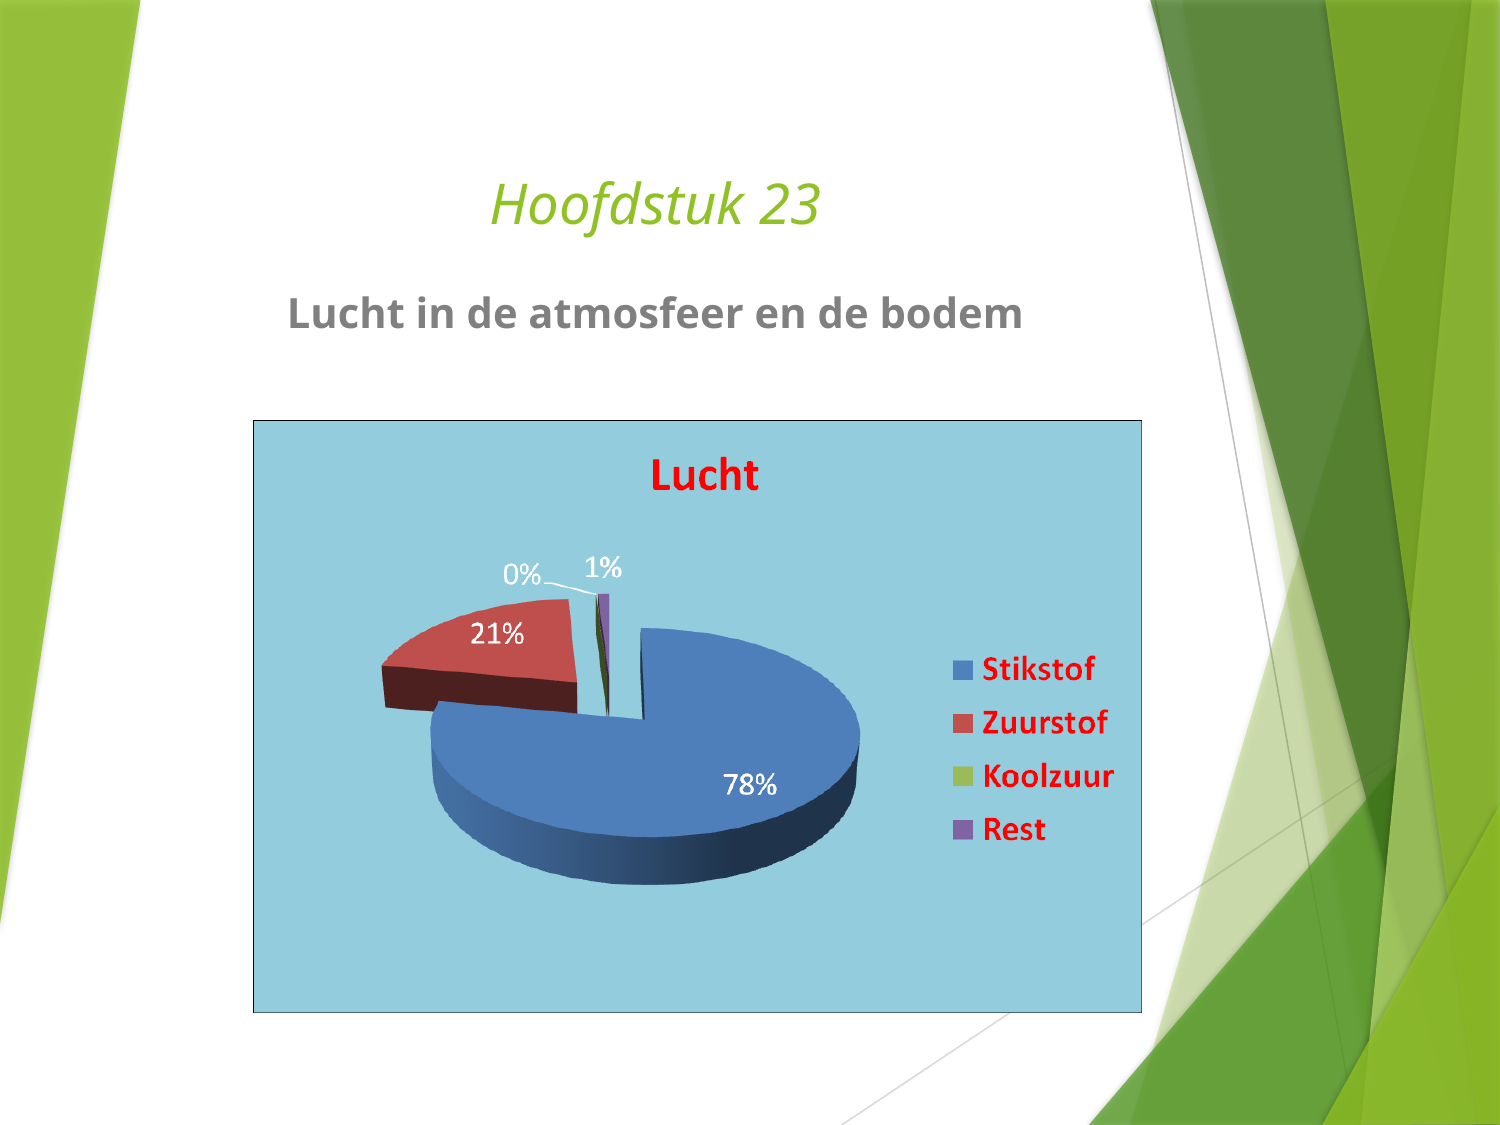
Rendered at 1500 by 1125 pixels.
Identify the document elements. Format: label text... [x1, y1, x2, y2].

title Hoofdstuk 23 [112, 101, 1199, 244]
subtitle Lucht in de atmosfeer en de bodem [64, 278, 1247, 1012]
picture [253, 420, 1142, 1014]
